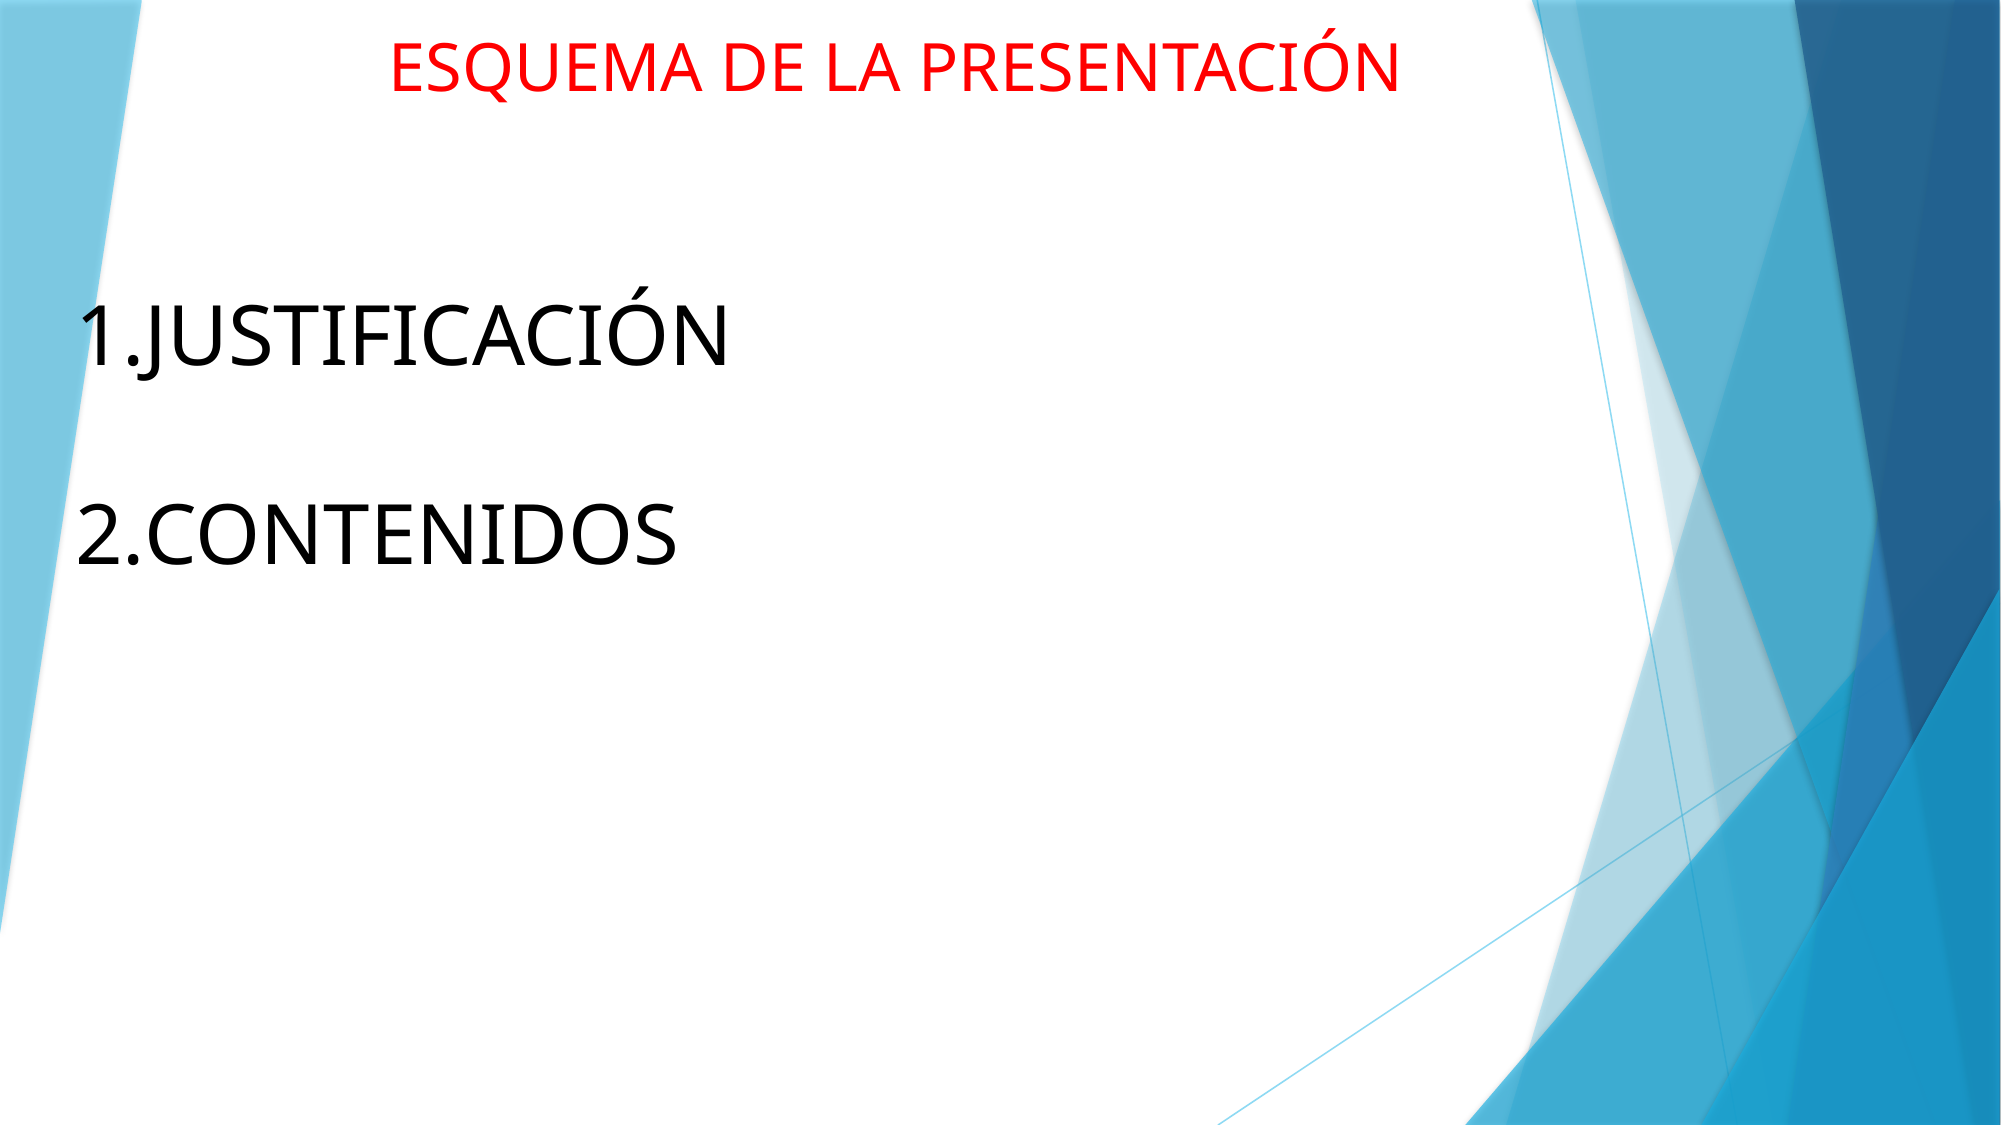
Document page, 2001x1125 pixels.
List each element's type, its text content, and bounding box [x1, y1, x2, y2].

text_box ESQUEMA DE LA PRESENTACIÓN [111, 17, 1682, 113]
text_box JUSTIFICACIÓN CONTENIDOS [60, 154, 1950, 950]
